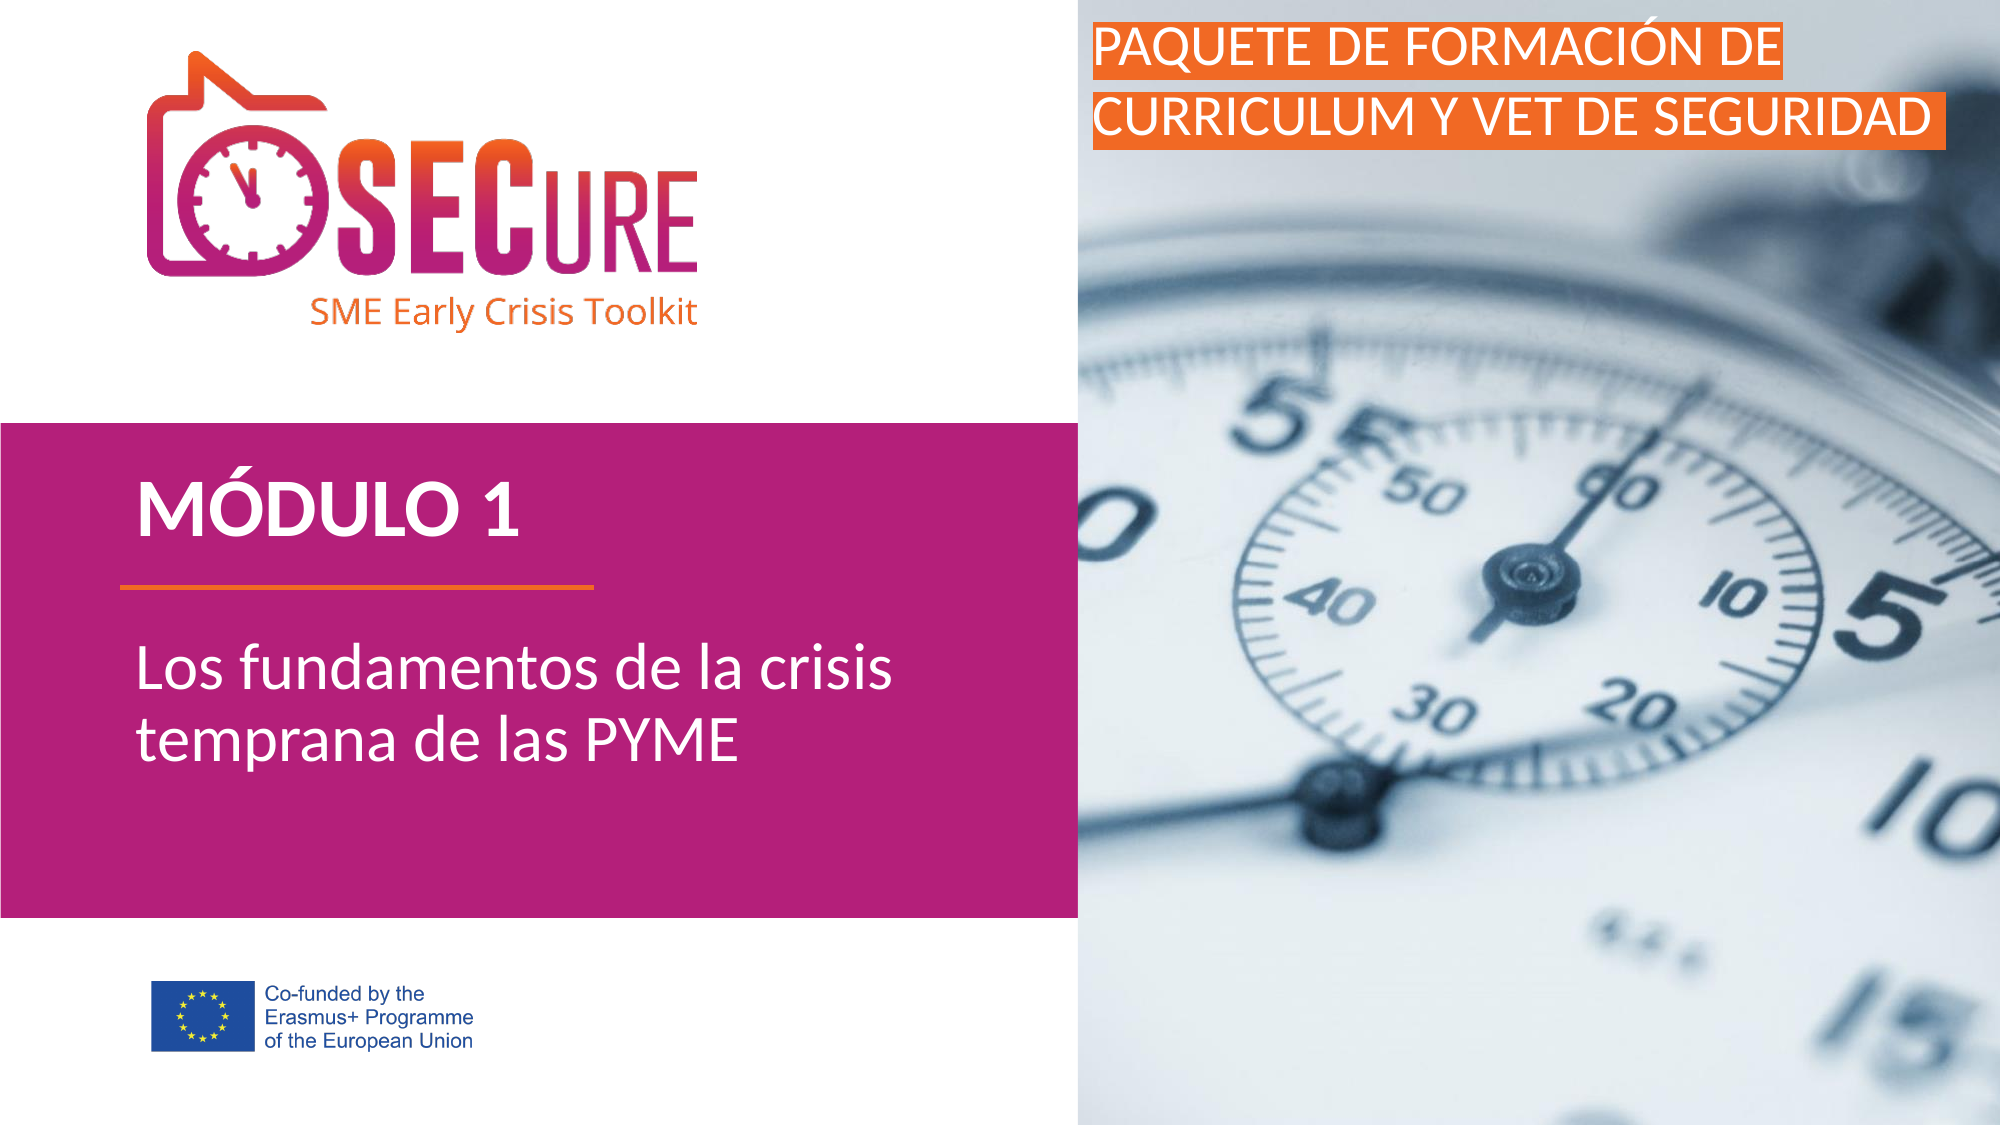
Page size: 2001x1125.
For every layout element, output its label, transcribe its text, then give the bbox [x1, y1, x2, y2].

list MÓDULO 1 [120, 457, 1077, 852]
text_box [120, 585, 594, 590]
picture [1077, 0, 2000, 1125]
picture [147, 51, 697, 333]
text_box Los fundamentos de la crisis temprana de las PYME [120, 624, 922, 841]
